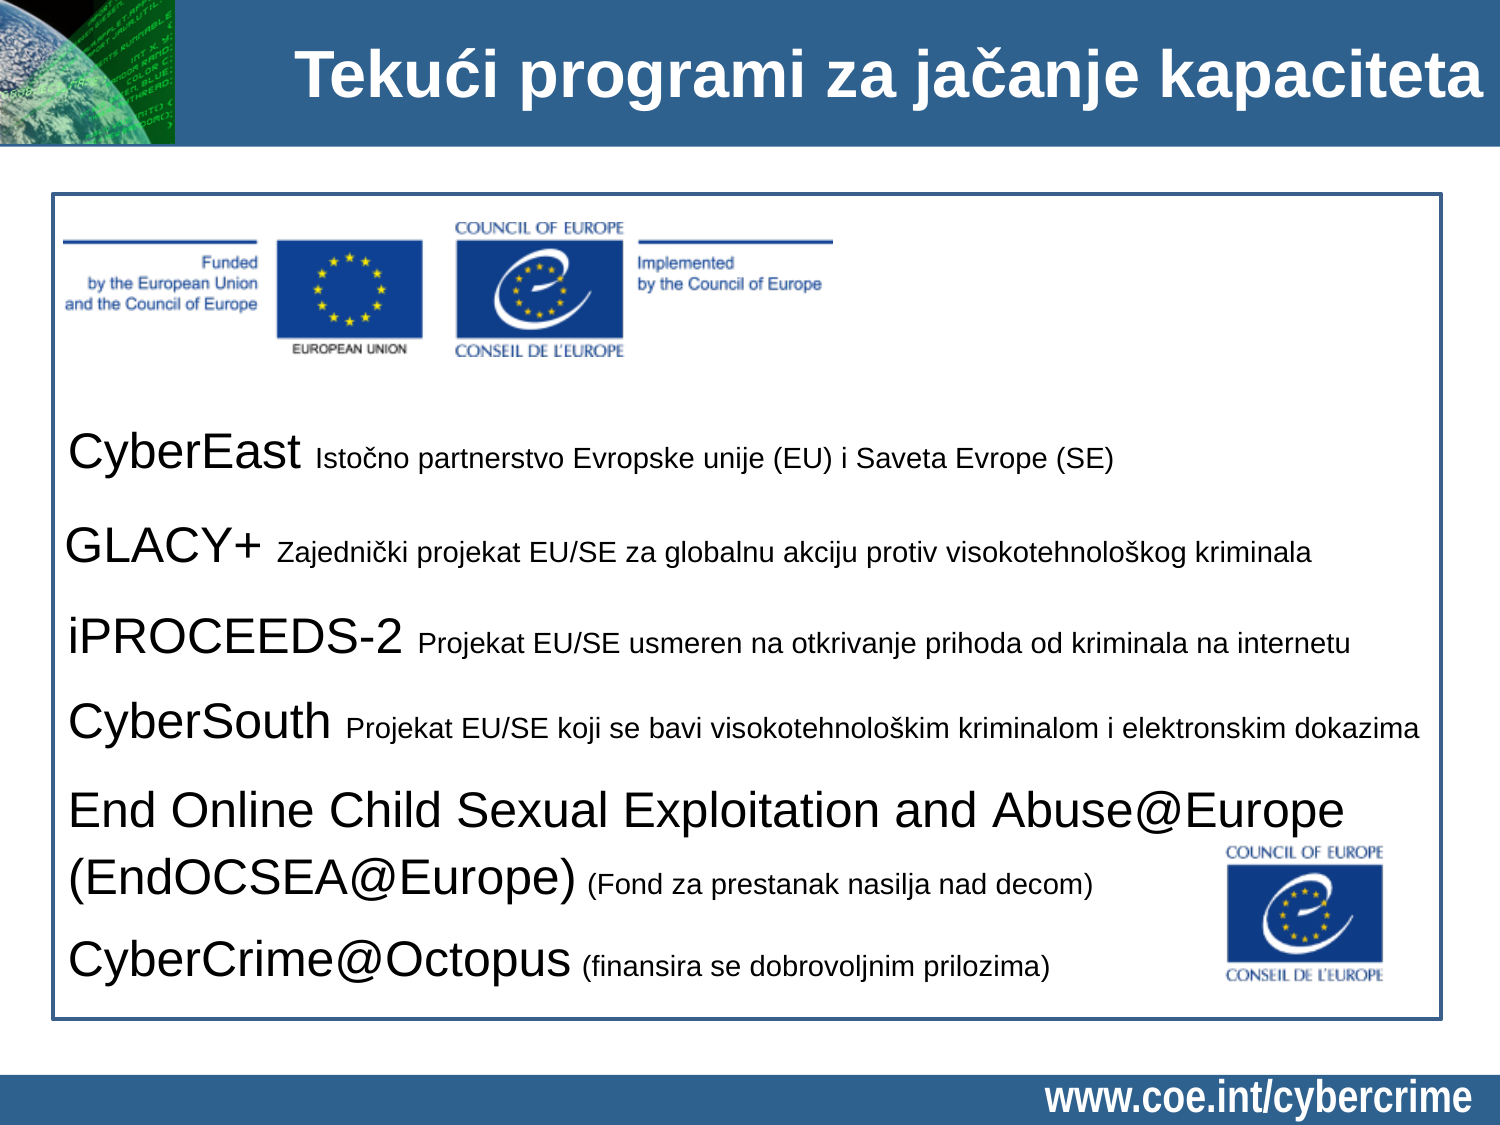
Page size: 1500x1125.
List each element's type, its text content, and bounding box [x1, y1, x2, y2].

text_box CyberEast Istočno partnerstvo Evropske unije (EU) i Saveta Evrope (SE) [53, 397, 1331, 496]
text_box GLACY+ Zajednički projekat EU/SE za globalnu akciju protiv visokotehnološkog kriminala [49, 492, 1342, 591]
text_box Tekući programi za jačanje kapaciteta [177, 0, 1500, 149]
text_box CyberCrime@Octopus (finansira se dobrovoljnim prilozima) [53, 923, 1208, 1005]
picture [1207, 829, 1402, 998]
text_box [0, 1073, 1030, 1125]
picture [63, 222, 833, 357]
text_box iPROCEEDS-2 Projekat EU/SE usmeren na otkrivanje prihoda od kriminala na internetu [53, 583, 1445, 668]
text_box [51, 192, 1443, 583]
text_box CyberSouth Projekat EU/SE koji se bavi visokotehnološkim kriminalom i elektronskim dokazima [53, 668, 1445, 767]
text_box www.coe.int/cybercrime [1030, 1059, 1500, 1125]
picture [0, 0, 175, 144]
text_box End Online Child Sexual Exploitation and Abuse@Europe (EndOCSEA@Europe) (Fond za prestanak nasilja nad decom) [53, 753, 1375, 923]
text_box [51, 591, 1443, 1021]
